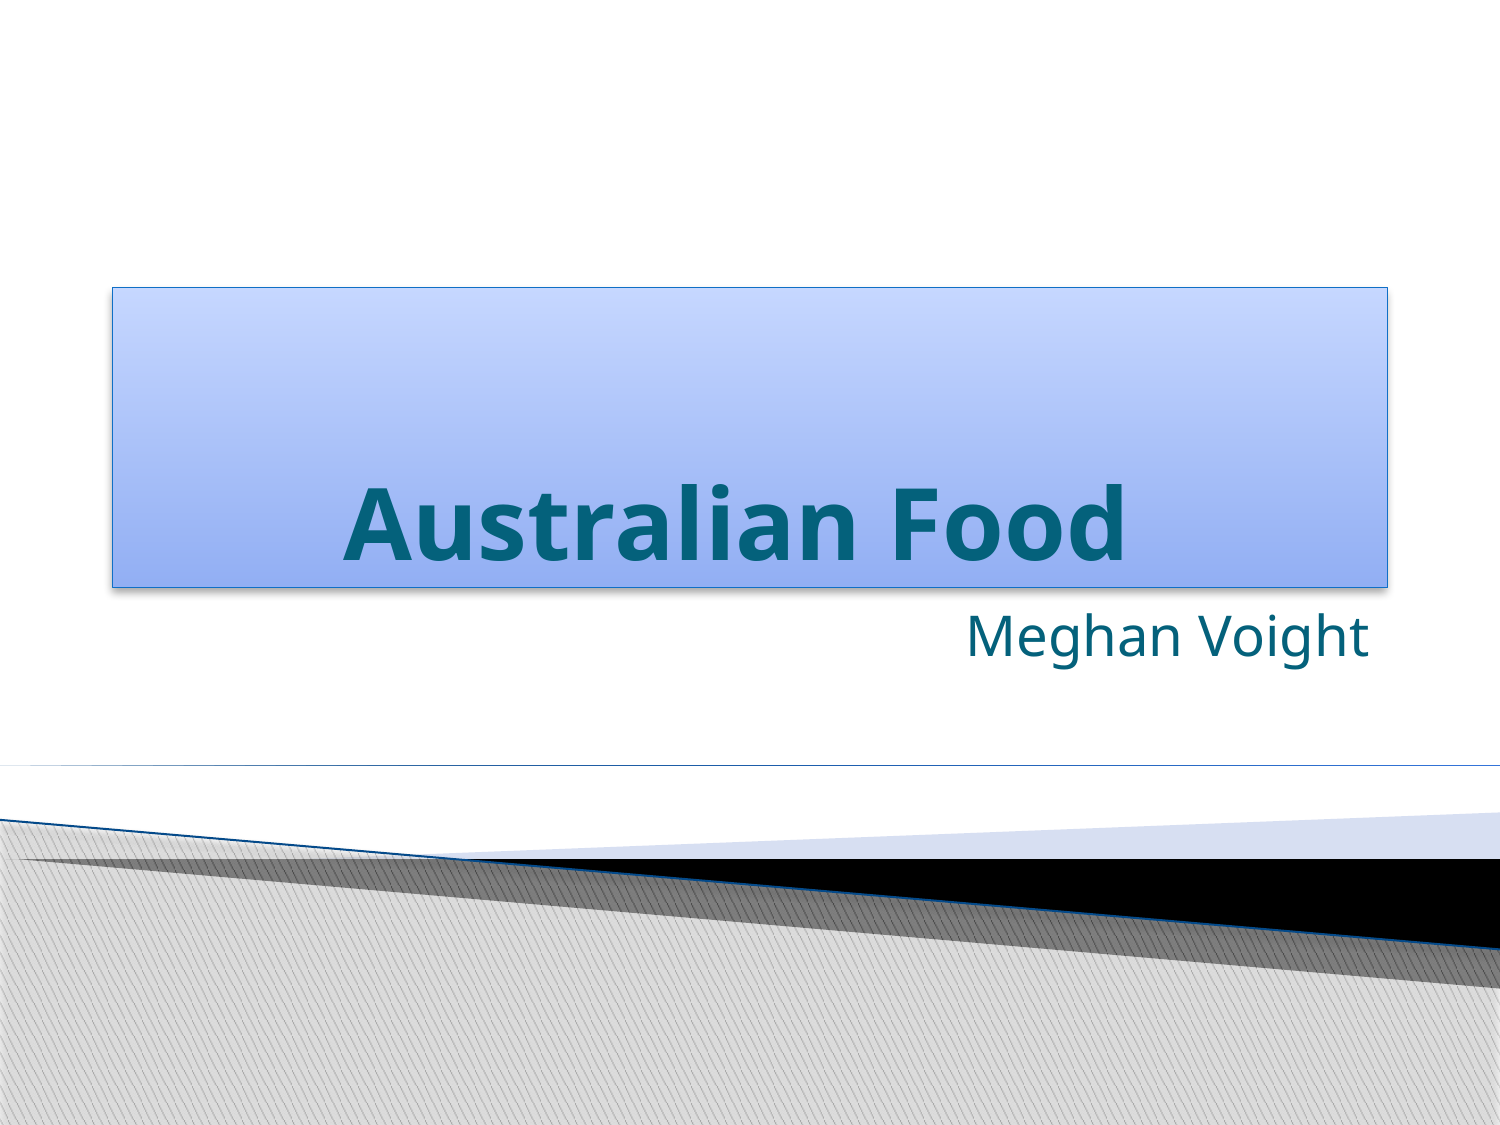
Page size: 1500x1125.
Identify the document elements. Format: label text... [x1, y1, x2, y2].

picture [5, 859, 1500, 989]
subtitle Meghan Voight [112, 592, 1388, 790]
title Australian Food [112, 287, 1388, 588]
